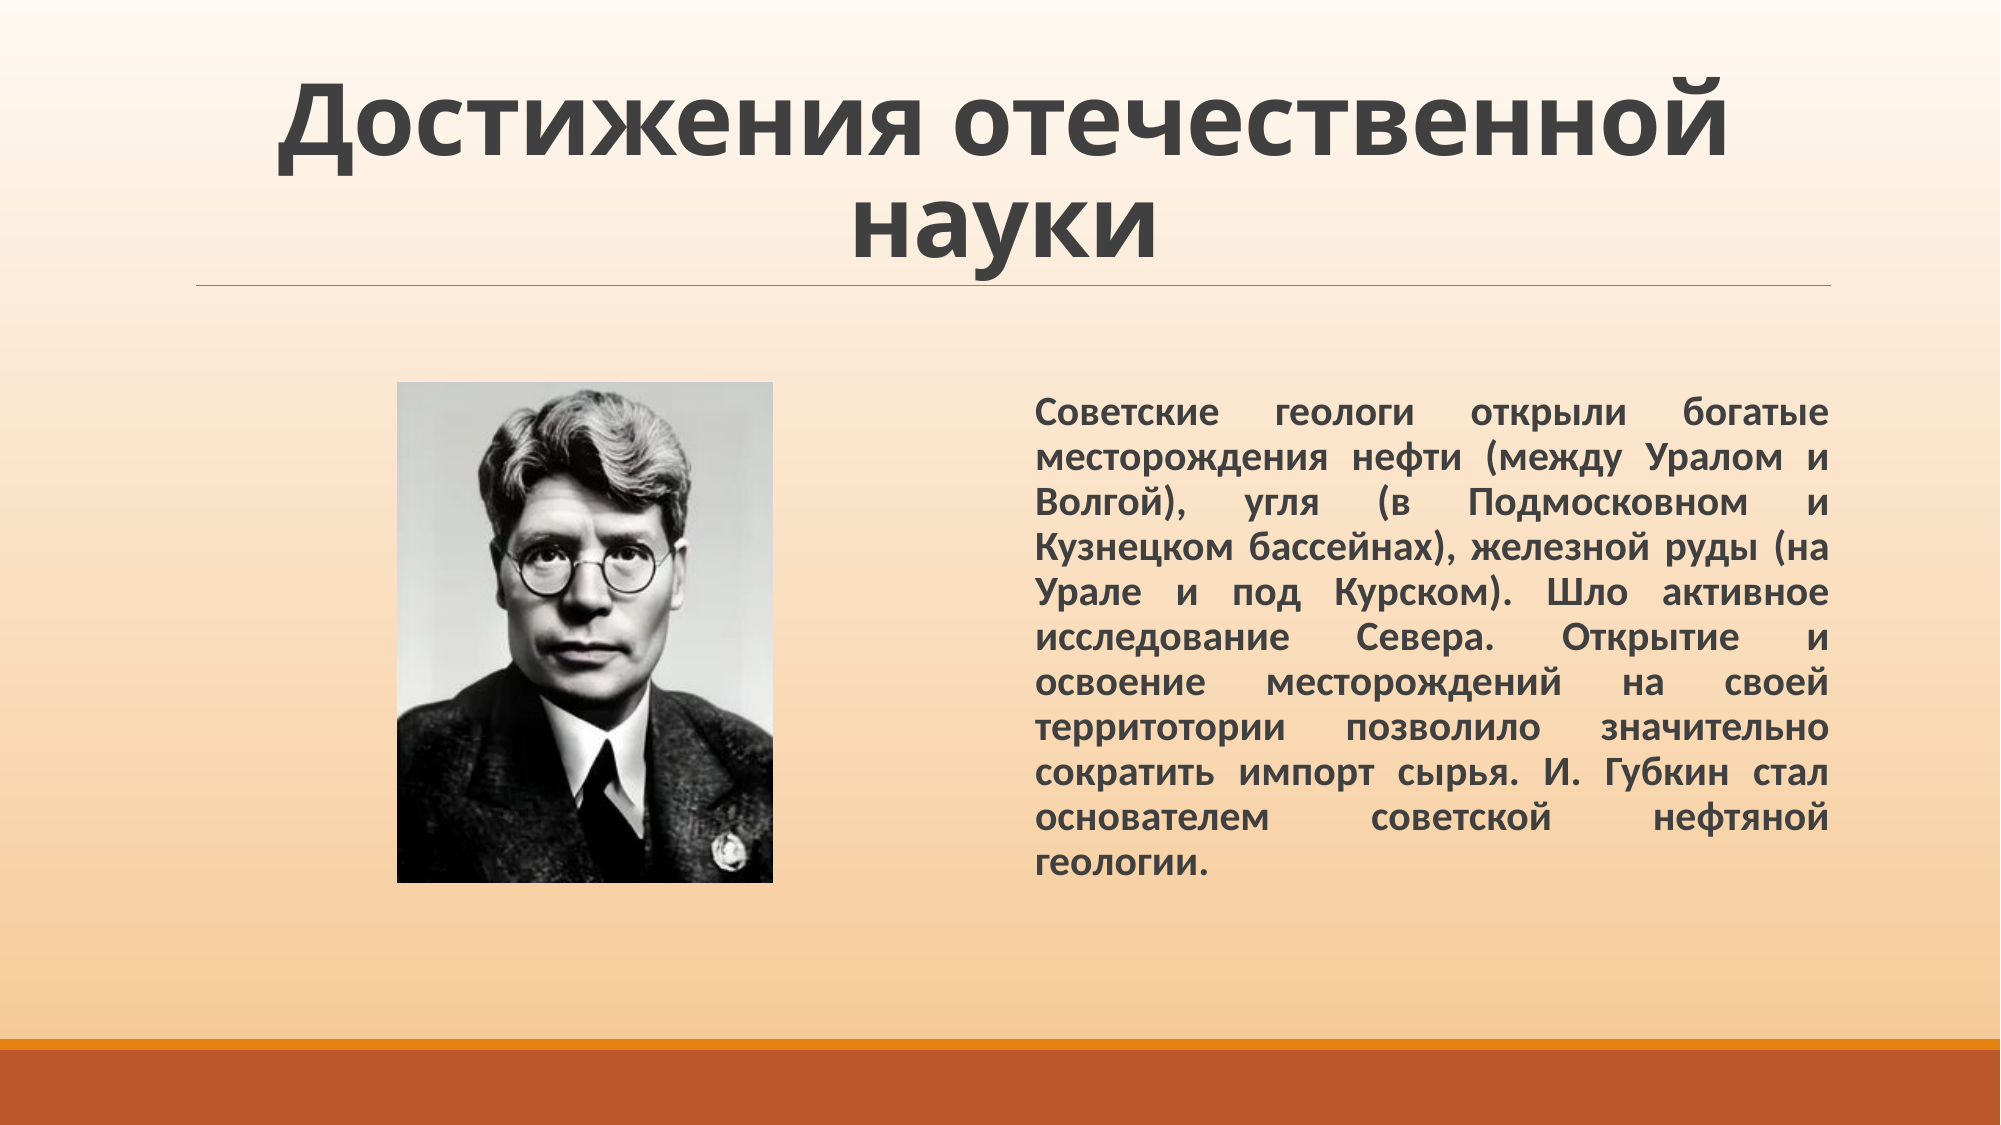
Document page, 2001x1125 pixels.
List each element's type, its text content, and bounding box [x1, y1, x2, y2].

list Советские геологи открыли богатые месторождения нефти (между Уралом и Волгой), угля (в Подмосковном и Кузнецком бассейнах), железной руды (на Урале и под Курском). Шло активное исследование Севера. Открытие и освоение месторождений на своей территотории позволило значительно сократить импорт сырья. И. Губкин стал основателем советской нефтяной геологии. [1020, 302, 1830, 963]
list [396, 382, 773, 884]
title Достижения отечественной науки [180, 47, 1830, 285]
